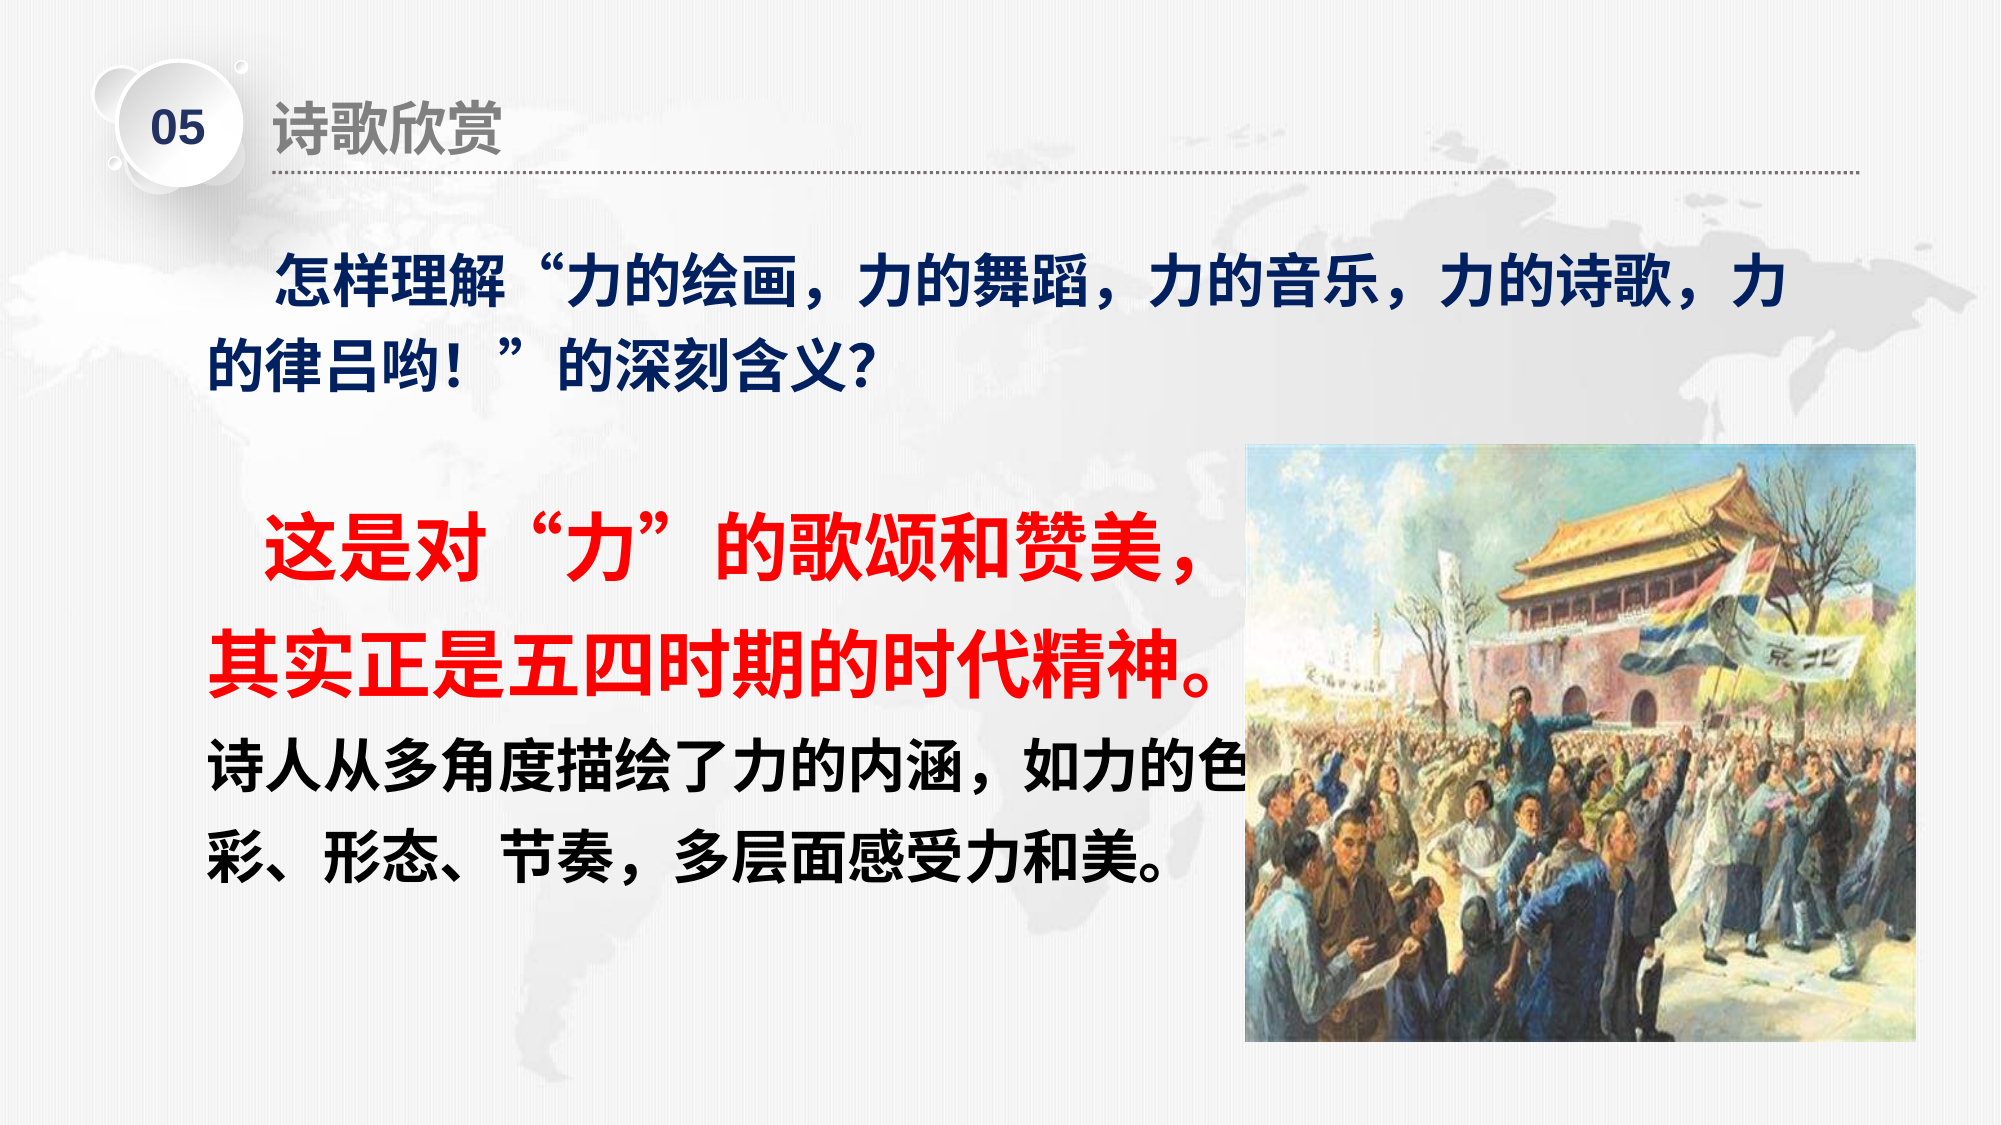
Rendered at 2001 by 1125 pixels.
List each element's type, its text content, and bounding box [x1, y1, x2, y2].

text_box 诗歌欣赏 [257, 92, 1407, 205]
picture [0, 0, 2000, 1125]
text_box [92, 60, 248, 193]
text_box 怎样理解“力的绘画，力的舞蹈，力的音乐，力的诗歌，力的律吕哟！”的深刻含义？ [192, 223, 1837, 406]
text_box 这是对“力”的歌颂和赞美，其实正是五四时期的时代精神。诗人从多角度描绘了力的内涵，如力的色彩、形态、节奏，多层面感受力和美。 [192, 466, 1245, 898]
